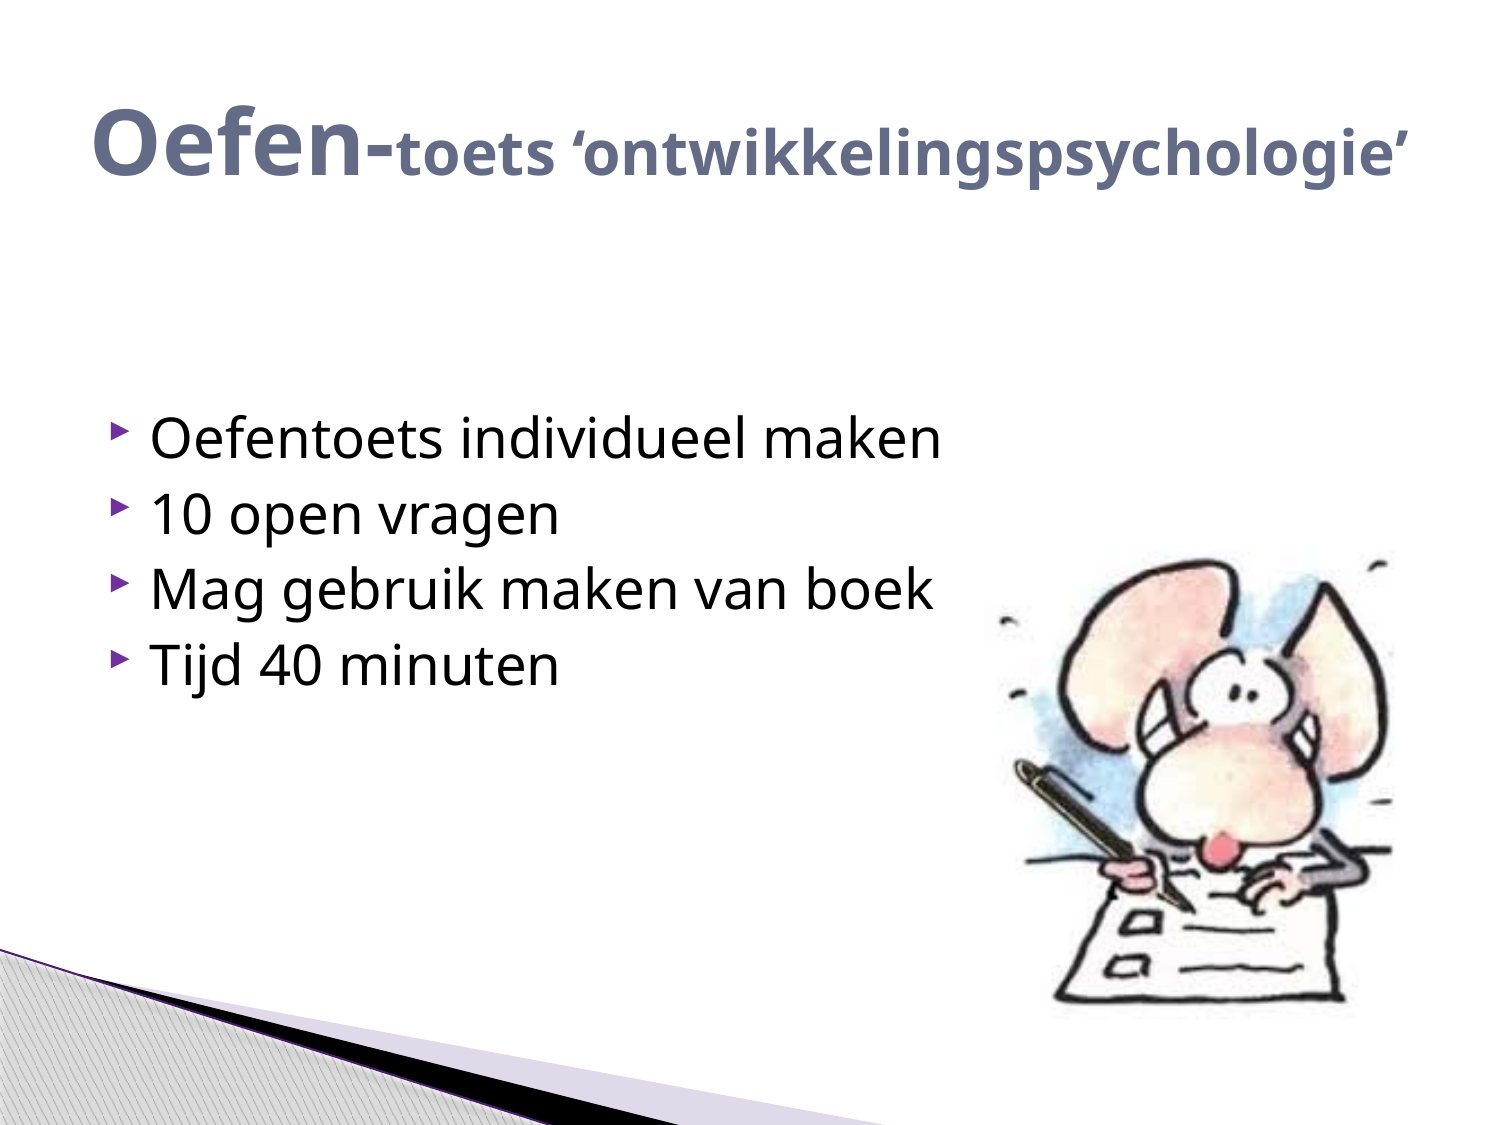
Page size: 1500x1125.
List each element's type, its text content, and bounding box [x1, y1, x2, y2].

title Oefen-toets ‘ontwikkelingspsychologie’ [75, 45, 1425, 233]
list Oefentoets individueel maken 10 open vragen Mag gebruik maken van boek Tijd 40 minuten [75, 243, 1425, 986]
picture [962, 515, 1467, 1023]
